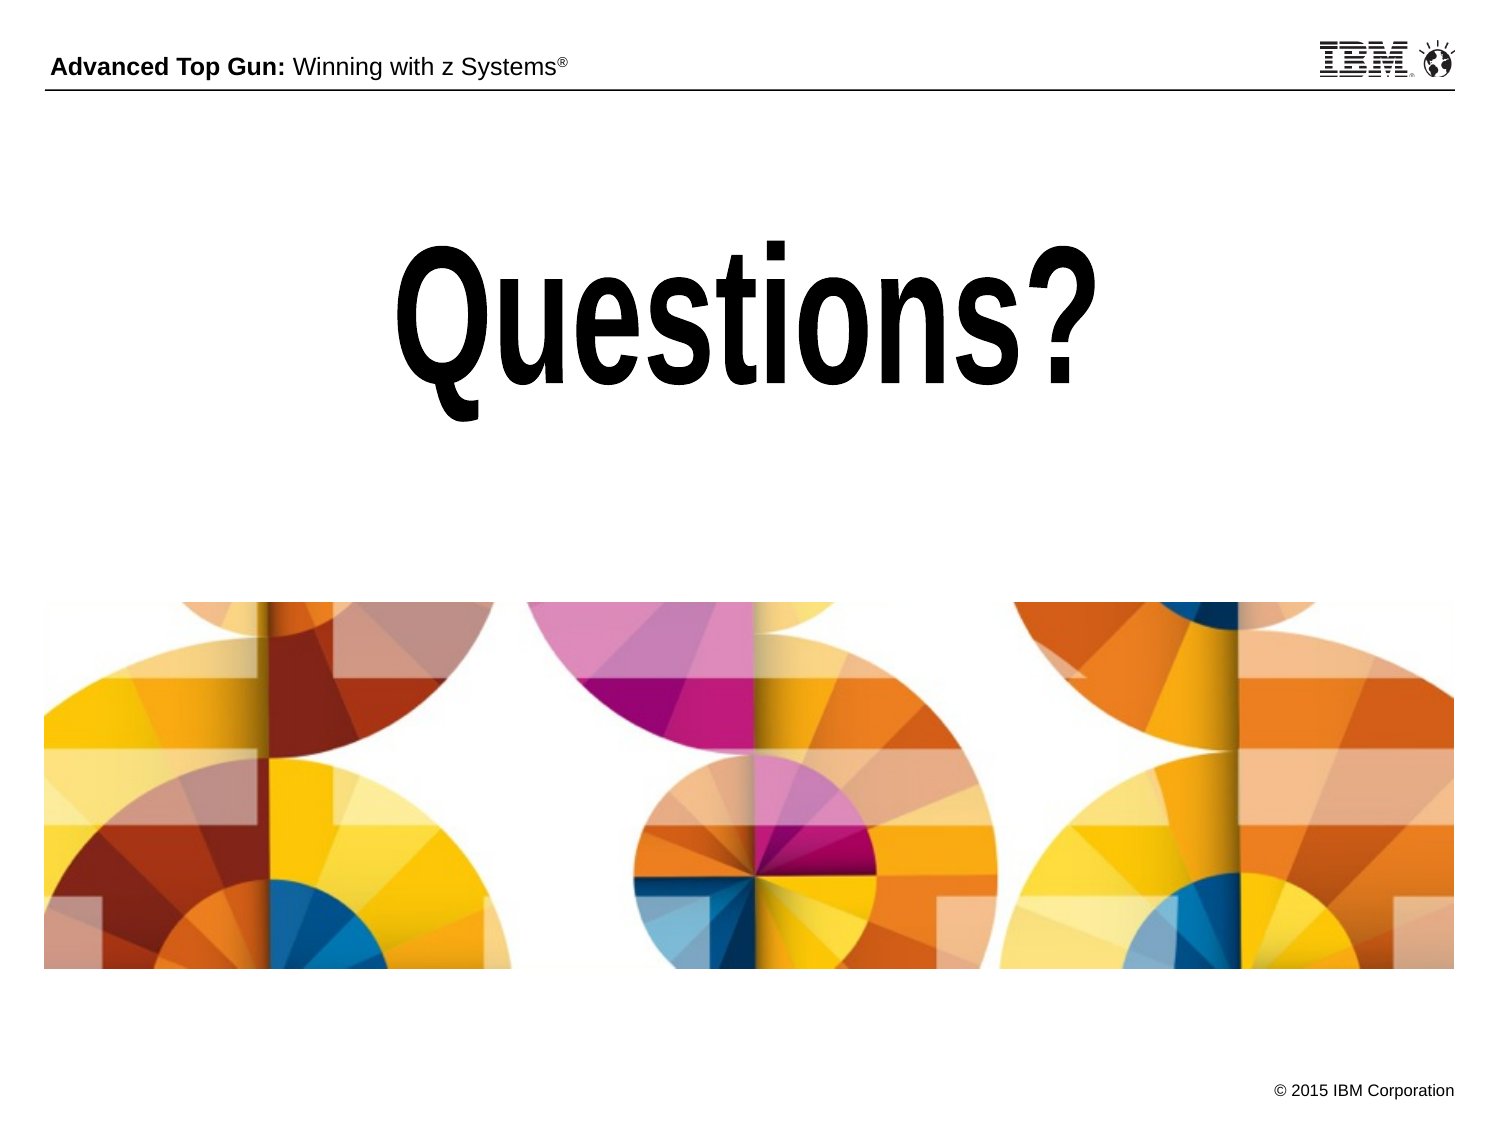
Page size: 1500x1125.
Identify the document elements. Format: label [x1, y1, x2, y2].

picture [44, 601, 1454, 969]
text_box [31, 196, 1459, 1125]
text_box [28, 0, 1348, 75]
